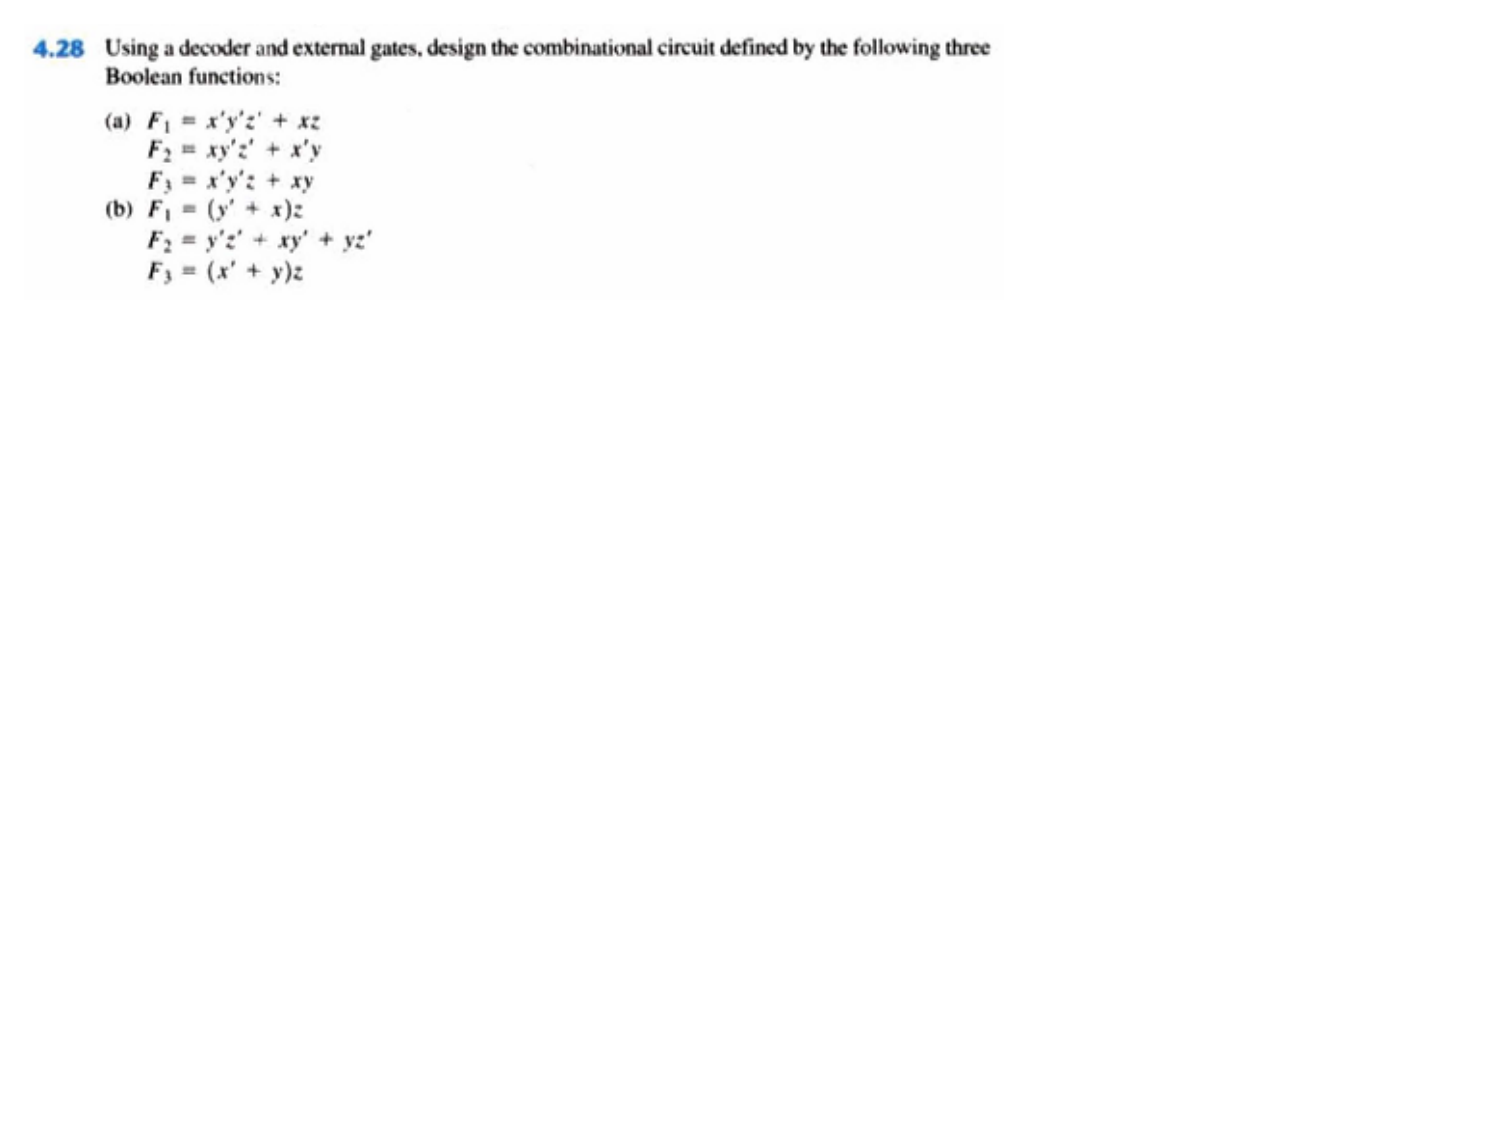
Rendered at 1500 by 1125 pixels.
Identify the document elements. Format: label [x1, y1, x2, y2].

picture [24, 24, 1005, 301]
